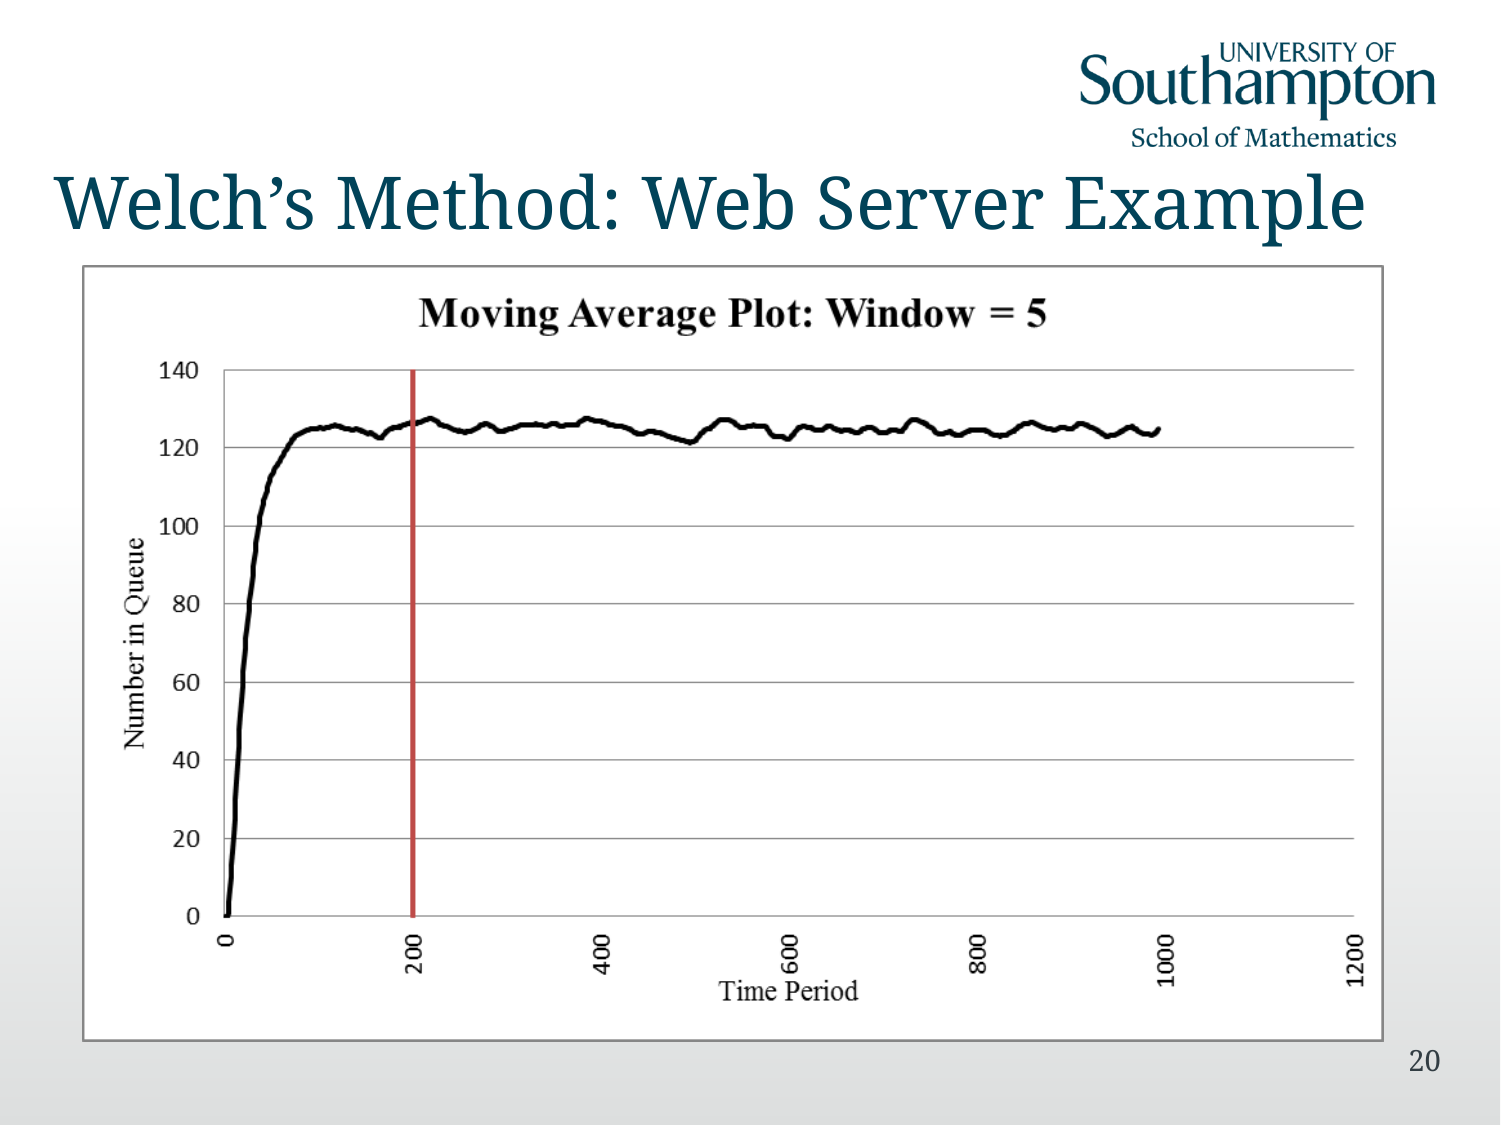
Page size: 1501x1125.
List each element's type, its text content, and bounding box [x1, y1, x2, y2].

picture [1296, 42, 1301, 51]
slide_number 20 [1128, 1034, 1441, 1110]
picture [81, 265, 1385, 1042]
title Welch’s Method: Web Server Example [53, 148, 1448, 256]
picture [1080, 42, 1436, 147]
